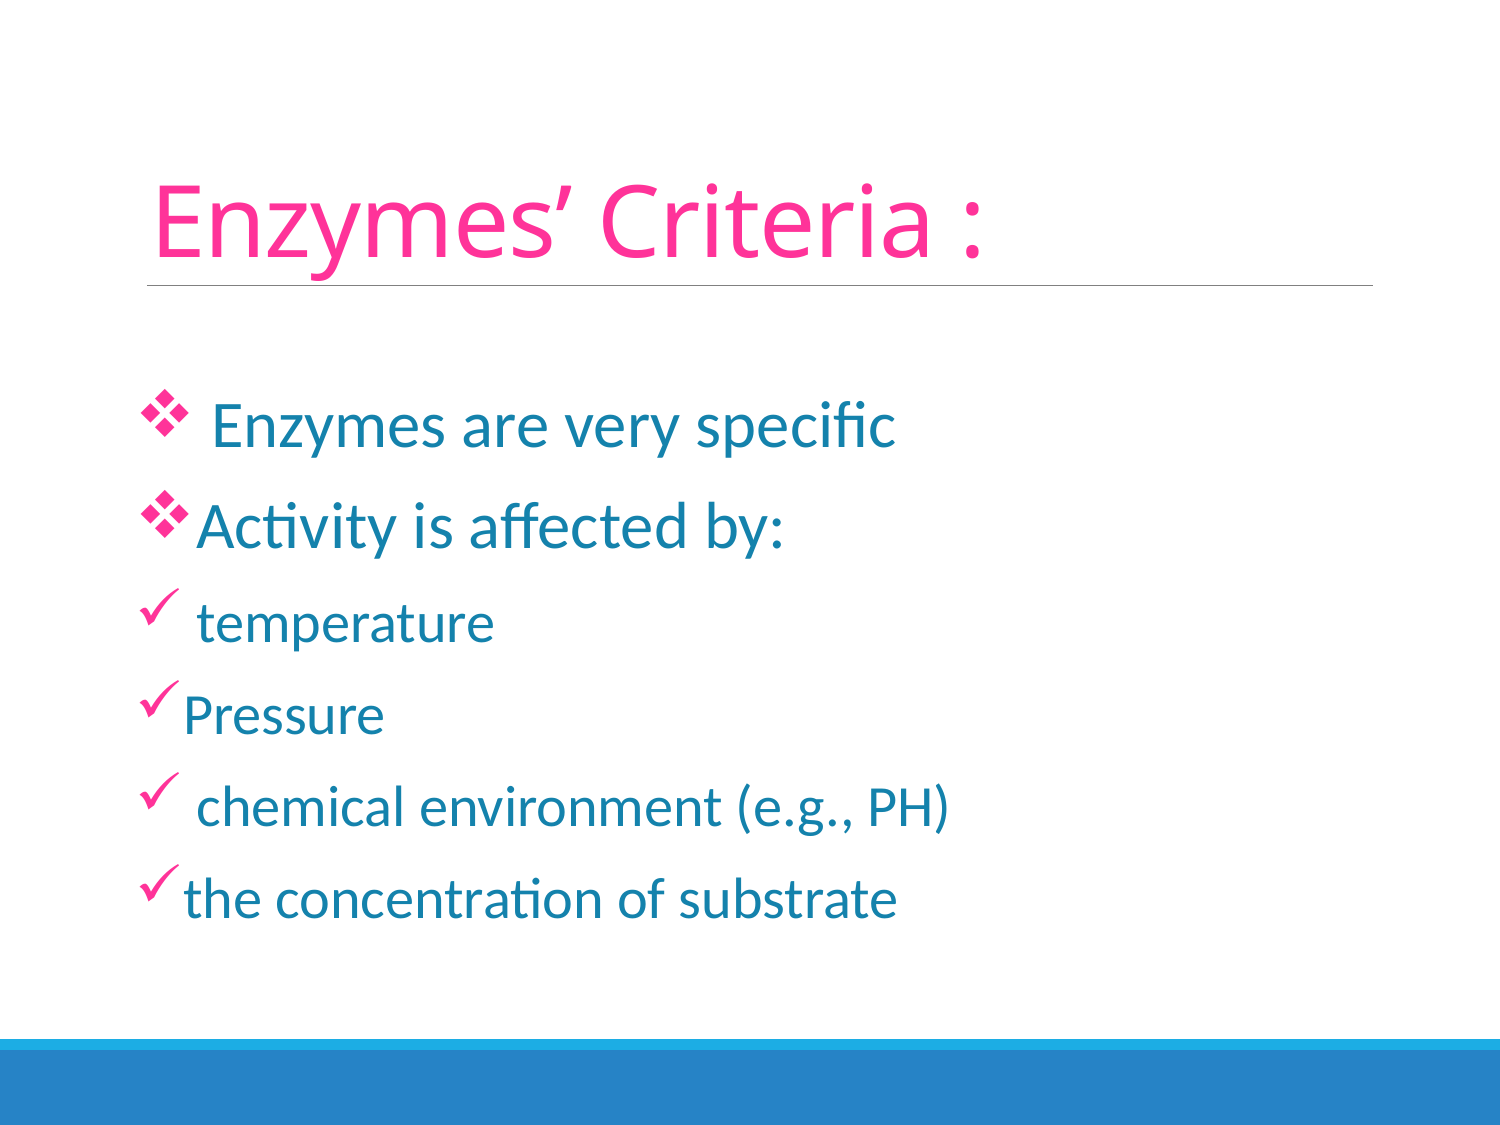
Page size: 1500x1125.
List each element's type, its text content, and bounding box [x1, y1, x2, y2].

title Enzymes’ Criteria : [135, 47, 1373, 285]
list Enzymes are very specific Activity is affected by: temperature Pressure chemical environment (e.g., PH) the concentration of substrate [135, 302, 1373, 963]
